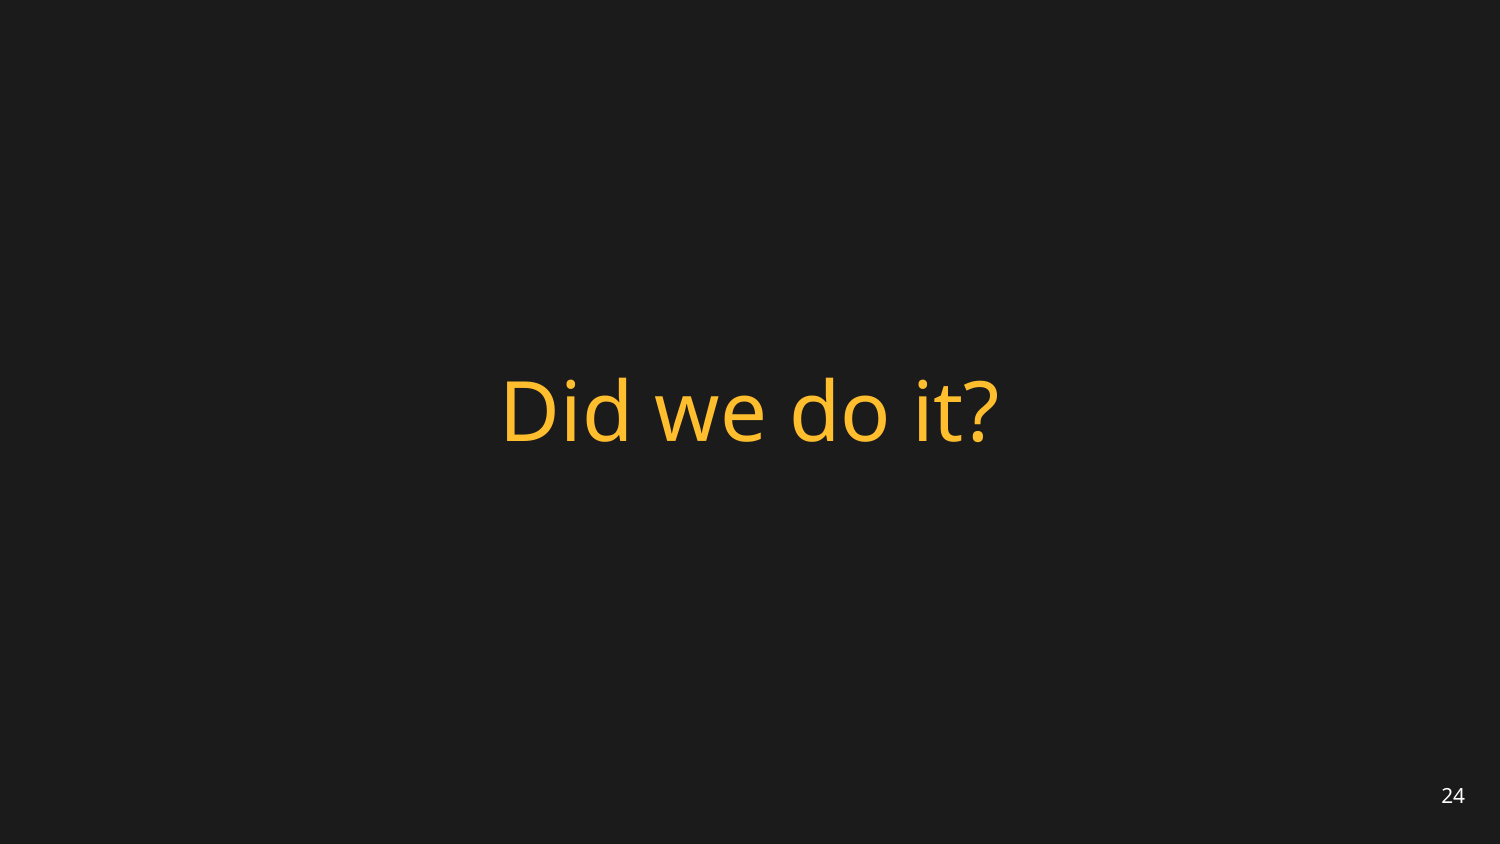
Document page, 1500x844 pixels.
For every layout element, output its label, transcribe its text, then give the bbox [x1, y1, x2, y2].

slide_number 24 [1389, 764, 1480, 830]
title Did we do it? [51, 72, 1449, 753]
